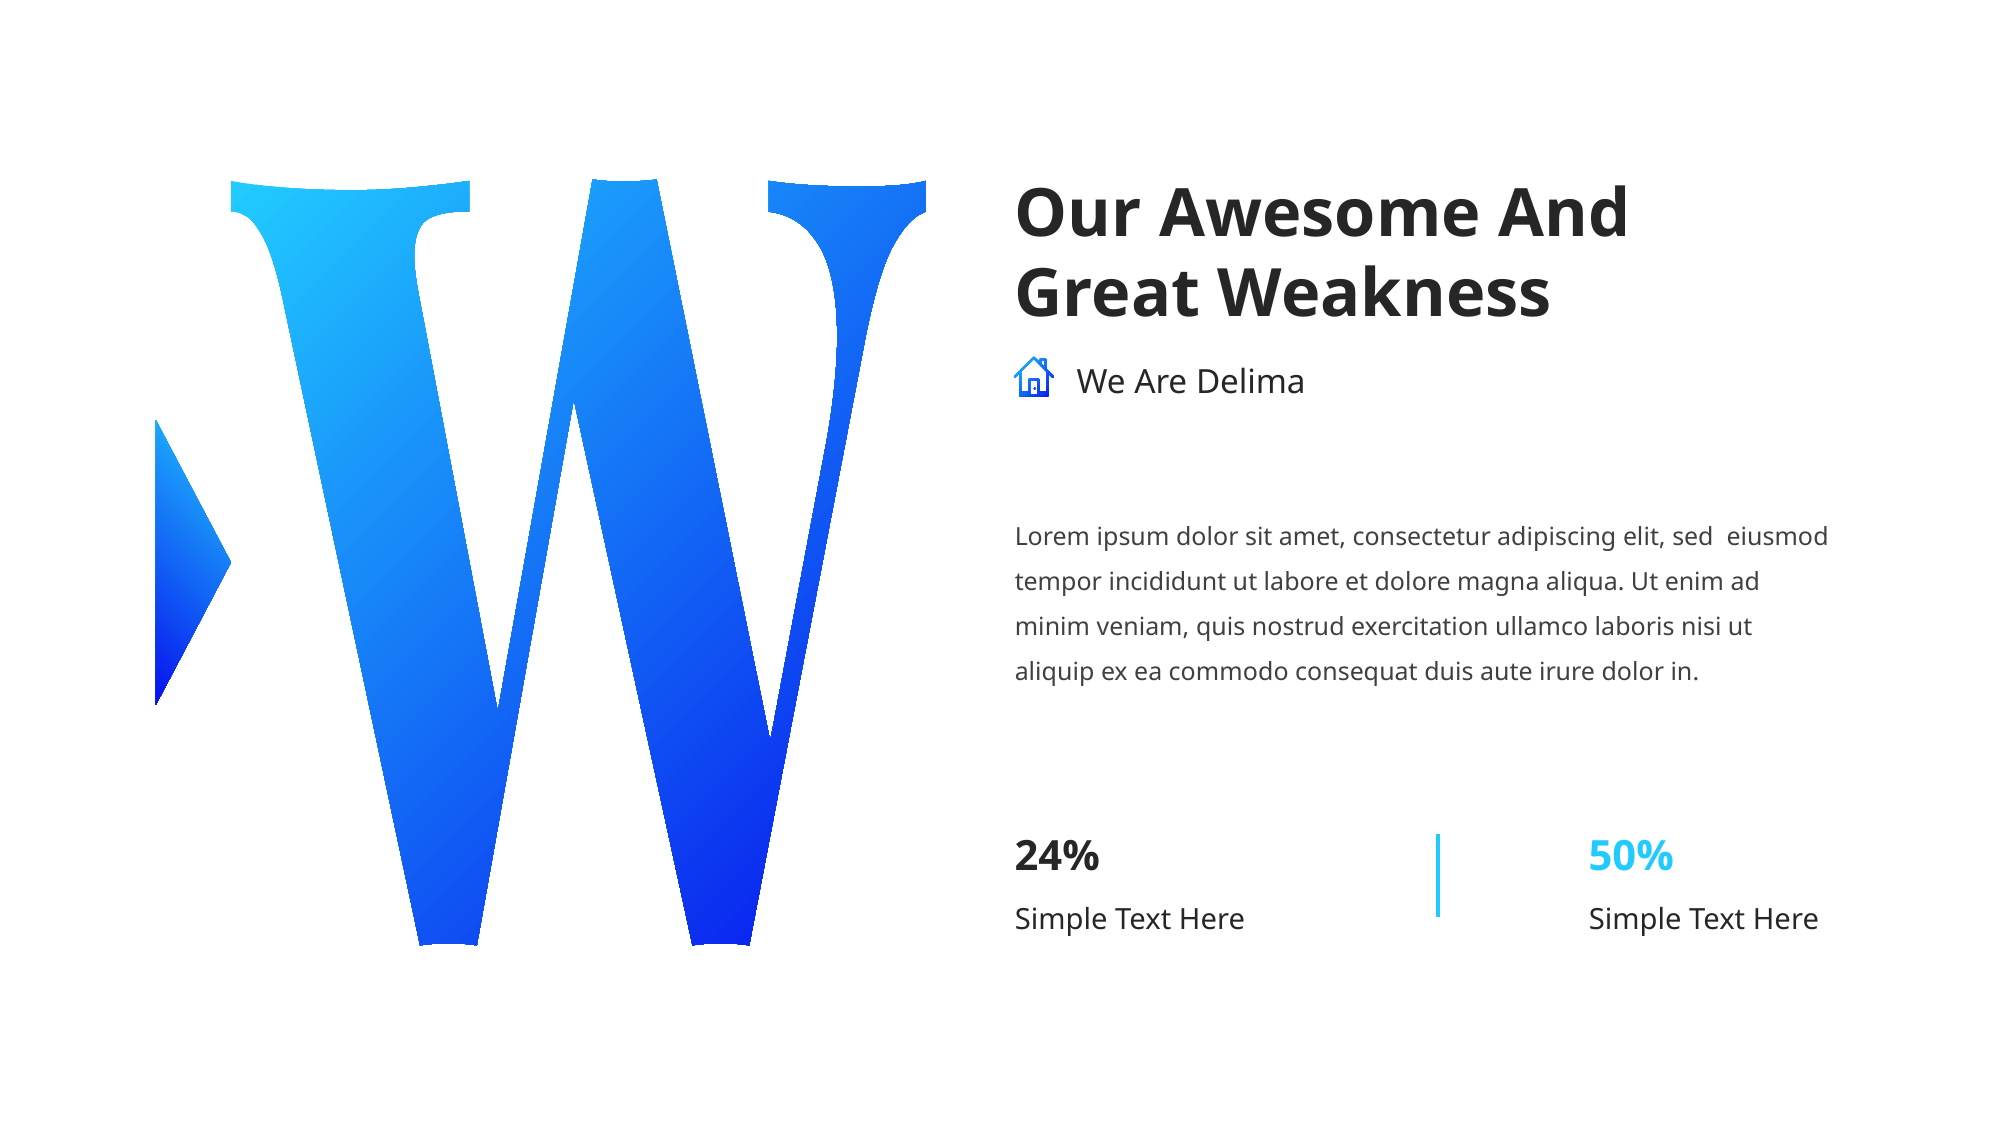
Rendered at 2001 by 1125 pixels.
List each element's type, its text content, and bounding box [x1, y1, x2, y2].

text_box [999, 162, 1695, 409]
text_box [999, 796, 1308, 944]
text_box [1573, 796, 1881, 944]
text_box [155, 179, 926, 946]
text_box Lorem ipsum dolor sit amet, consectetur adipiscing elit, sed eiusmod tempor incididunt ut labore et dolore magna aliqua. Ut enim ad minim veniam, quis nostrud exercitation ullamco laboris nisi ut aliquip ex ea commodo consequat duis aute irure dolor in. [999, 498, 1850, 693]
